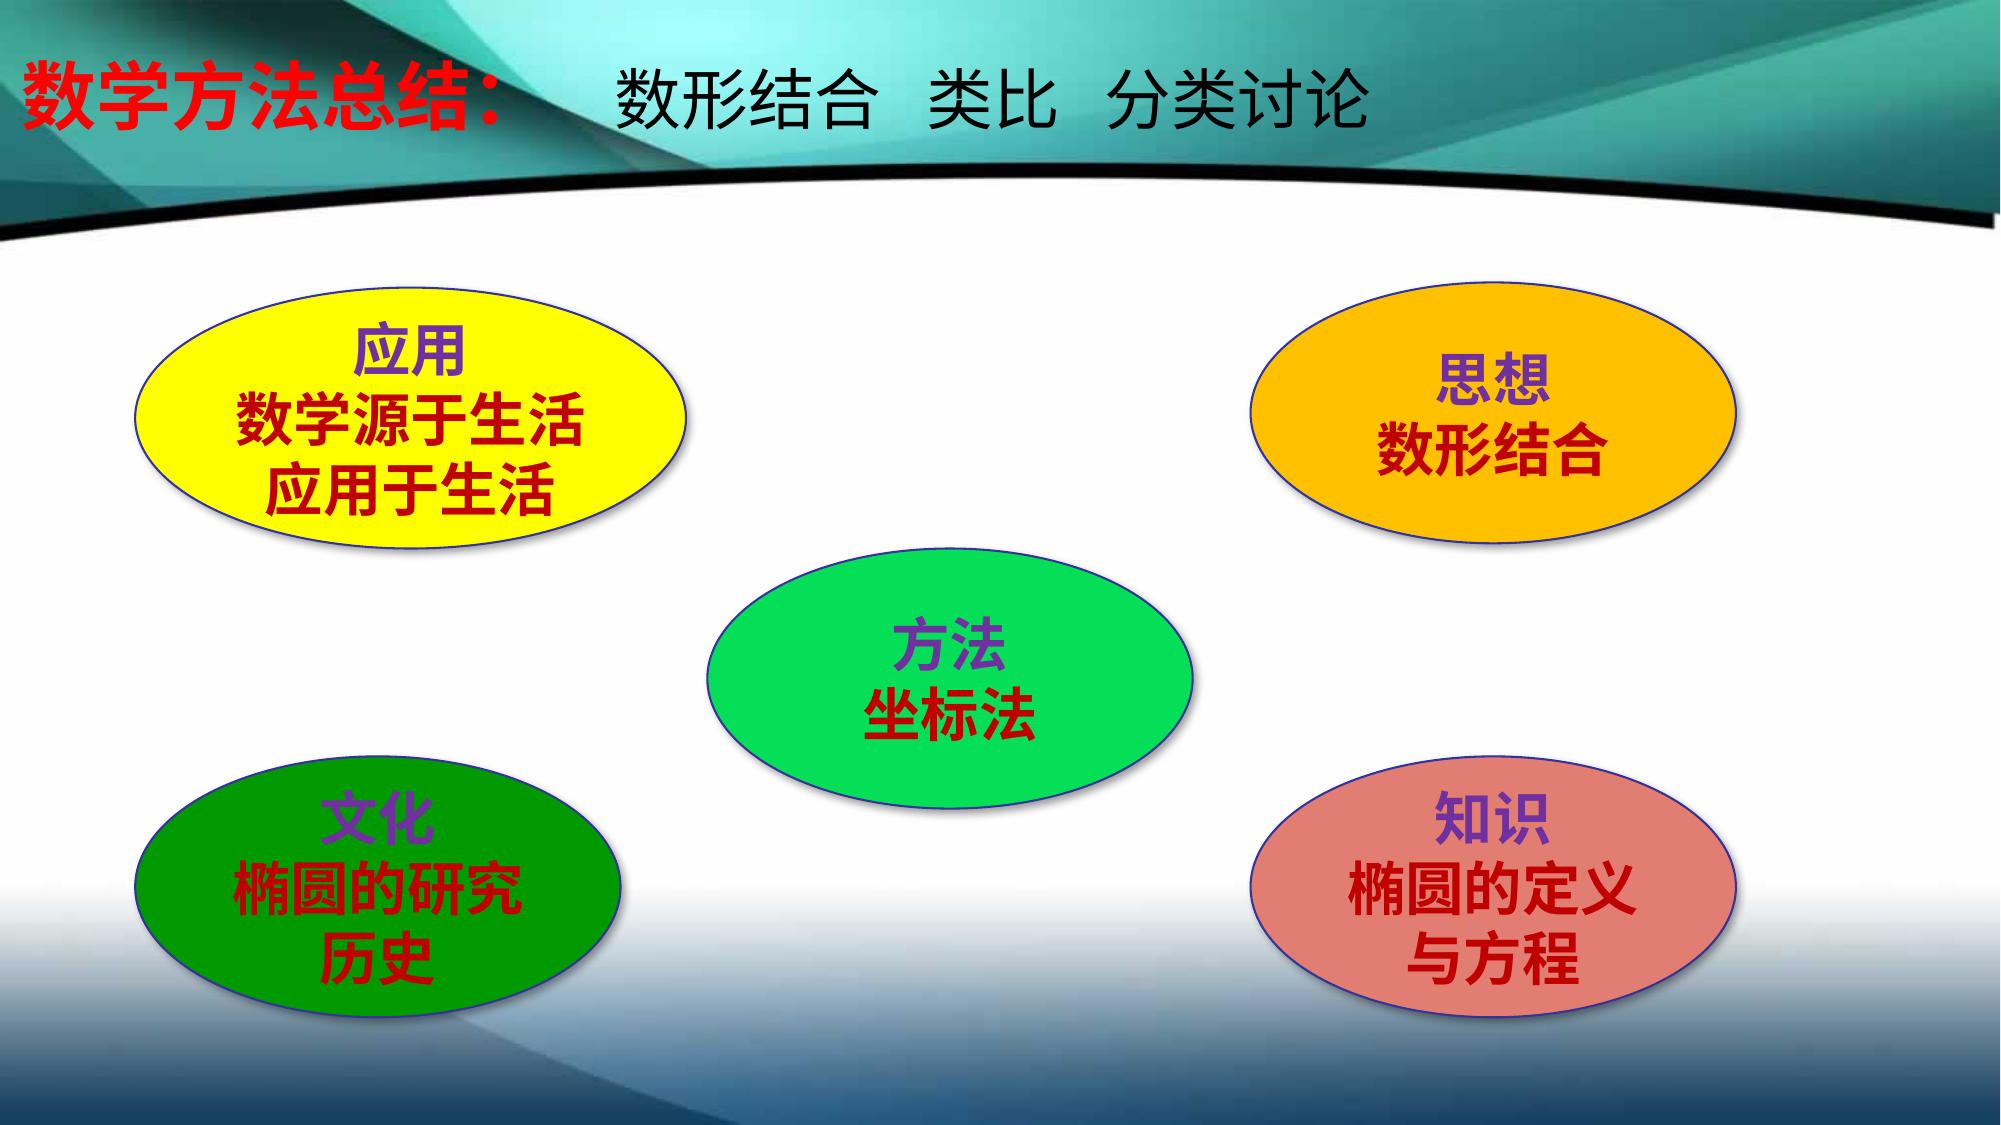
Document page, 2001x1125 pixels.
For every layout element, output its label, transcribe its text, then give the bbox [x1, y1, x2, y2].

text_box 知识 椭圆的定义与方程 [1249, 755, 1737, 1019]
picture [0, 0, 2001, 1125]
title [102, 6, 1903, 195]
text_box 思想 数形结合 [1249, 281, 1737, 545]
text_box 应用 数学源于生活应用于生活 [134, 286, 688, 550]
text_box 文化 椭圆的研究历史 [134, 755, 622, 1019]
text_box 方法 坐标法 [706, 547, 1194, 810]
text_box 数学方法总结： 数形结合 类比 分类讨论 [6, 42, 1864, 227]
